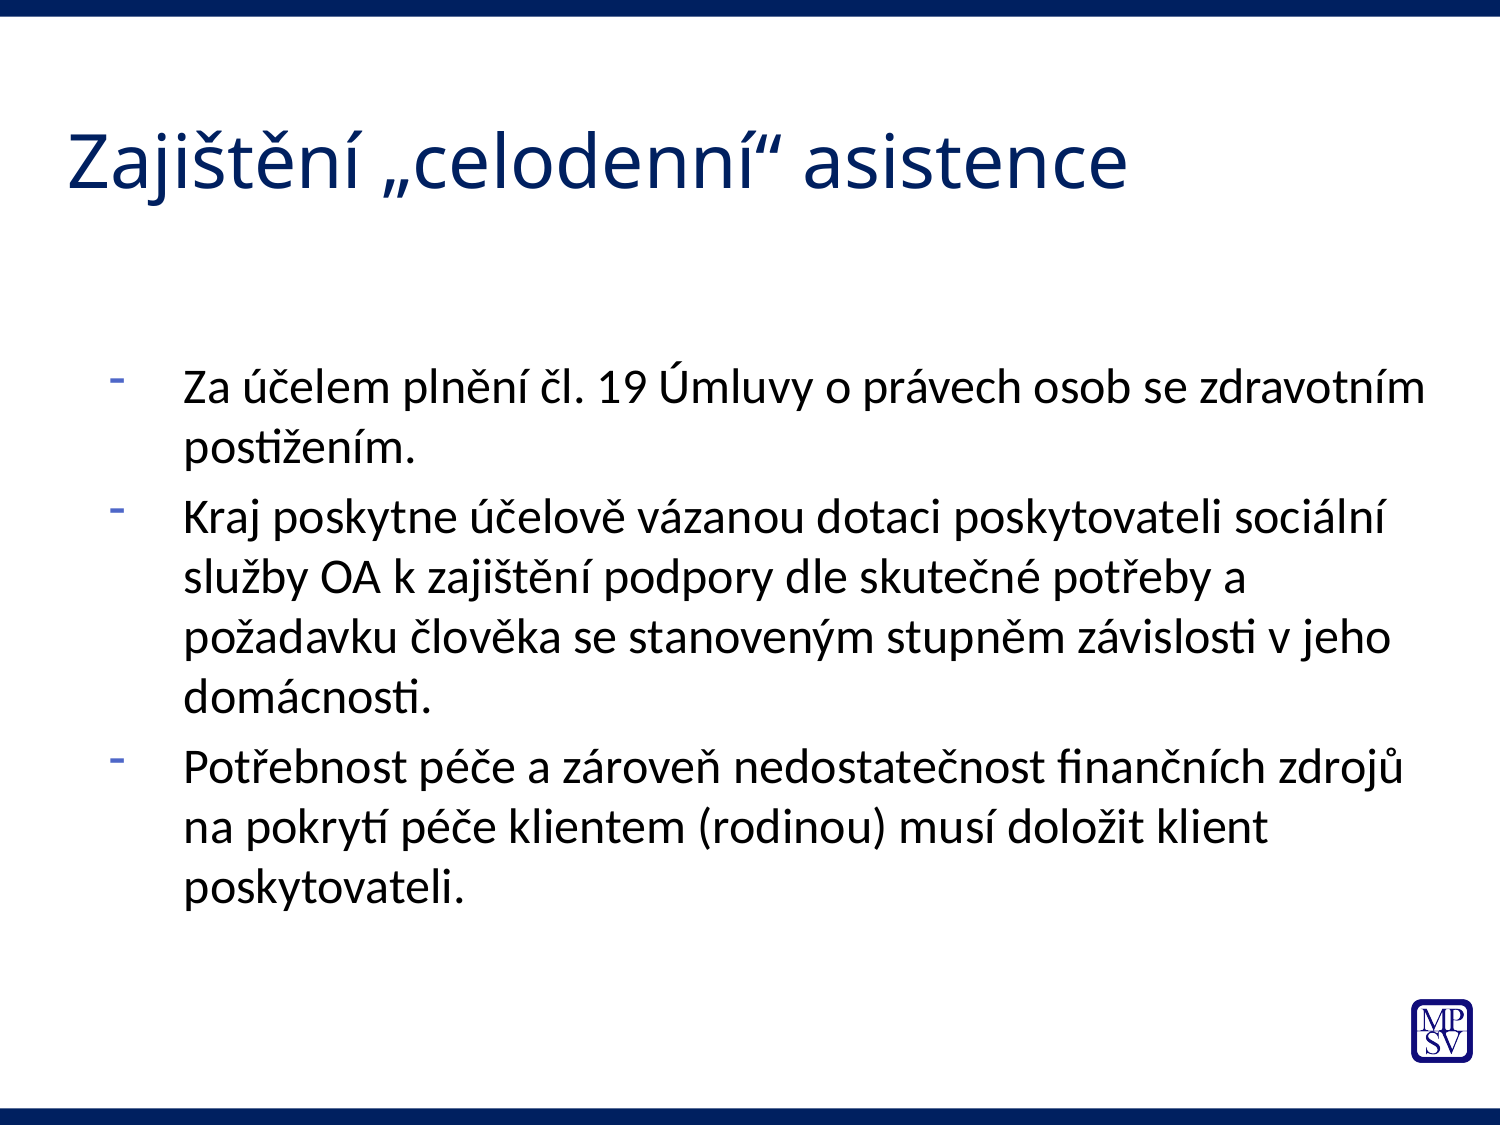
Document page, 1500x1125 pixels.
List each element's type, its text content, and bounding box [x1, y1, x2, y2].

text_box [0, 0, 1500, 19]
list Za účelem plnění čl. 19 Úmluvy o právech osob se zdravotním postižením. Kraj poskytne účelově vázanou dotaci poskytovateli sociální služby OA k zajištění podpory dle skutečné potřeby a požadavku člověka se stanoveným stupněm závislosti v jeho domácnosti. Potřebnost péče a zároveň nedostatečnost finančních zdrojů na pokrytí péče klientem (rodinou) musí doložit klient poskytovateli. [75, 262, 1453, 1005]
text_box [0, 1106, 1500, 1125]
text_box Zajištění „celodenní“ asistence [53, 105, 1453, 211]
picture [1411, 999, 1473, 1063]
